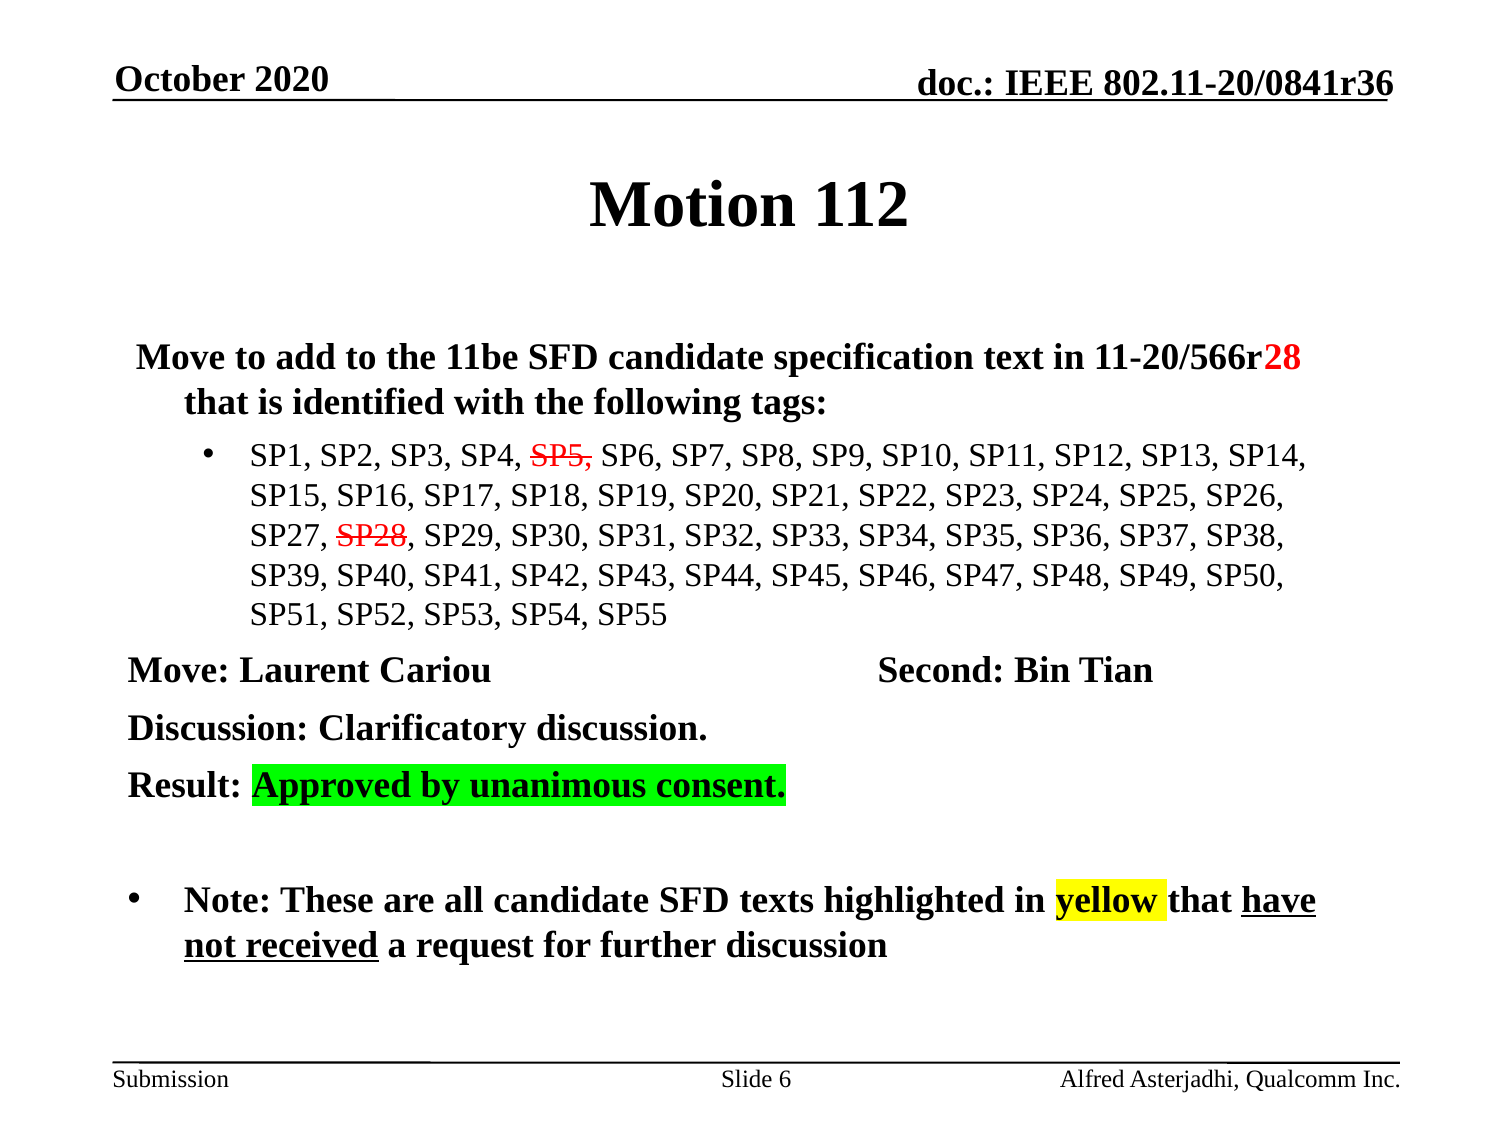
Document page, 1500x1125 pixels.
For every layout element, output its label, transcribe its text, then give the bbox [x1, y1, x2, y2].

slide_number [114, 54, 423, 100]
slide_number Slide 6 [712, 1061, 800, 1123]
list Move to add to the 11be SFD candidate specification text in 11-20/566r28 that is identified with the following tags: SP1, SP2, SP3, SP4, SP5, SP6, SP7, SP8, SP9, SP10, SP11, SP12, SP13, SP14, SP15, SP16, SP17, SP18, SP19, SP20, SP21, SP22, SP23, SP24, SP25, SP26, SP27, SP28, SP29, SP30, SP31, SP32, SP33, SP34, SP35, SP36, SP37, SP38, SP39, SP40, SP41, SP42, SP43, SP44, SP45, SP46, SP47, SP48, SP49, SP50, SP51, SP52, SP53, SP54, SP55 Move: Laurent Cariou Second: Bin Tian Discussion: Clarificatory discussion. Result: Approved by unanimous consent. Note: These are all candidate SFD texts highlighted in yellow that have not received a request for further discussion [112, 324, 1388, 1000]
footer Alfred Asterjadhi, Qualcomm Inc. [878, 1061, 1402, 1093]
title Motion 112 [112, 112, 1388, 288]
